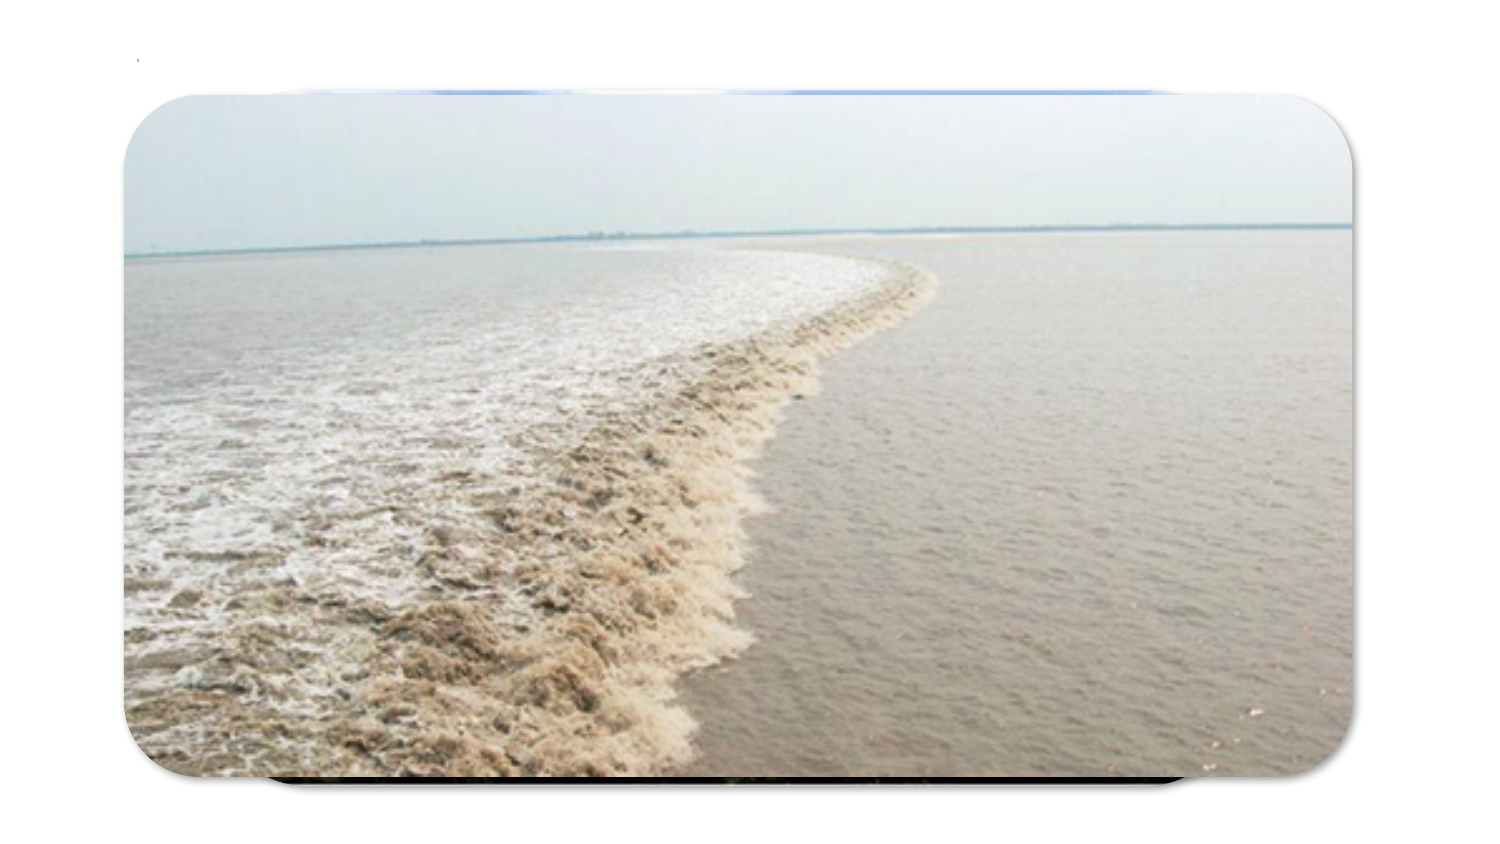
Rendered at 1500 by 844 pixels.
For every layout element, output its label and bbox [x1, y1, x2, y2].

picture [123, 90, 1353, 787]
